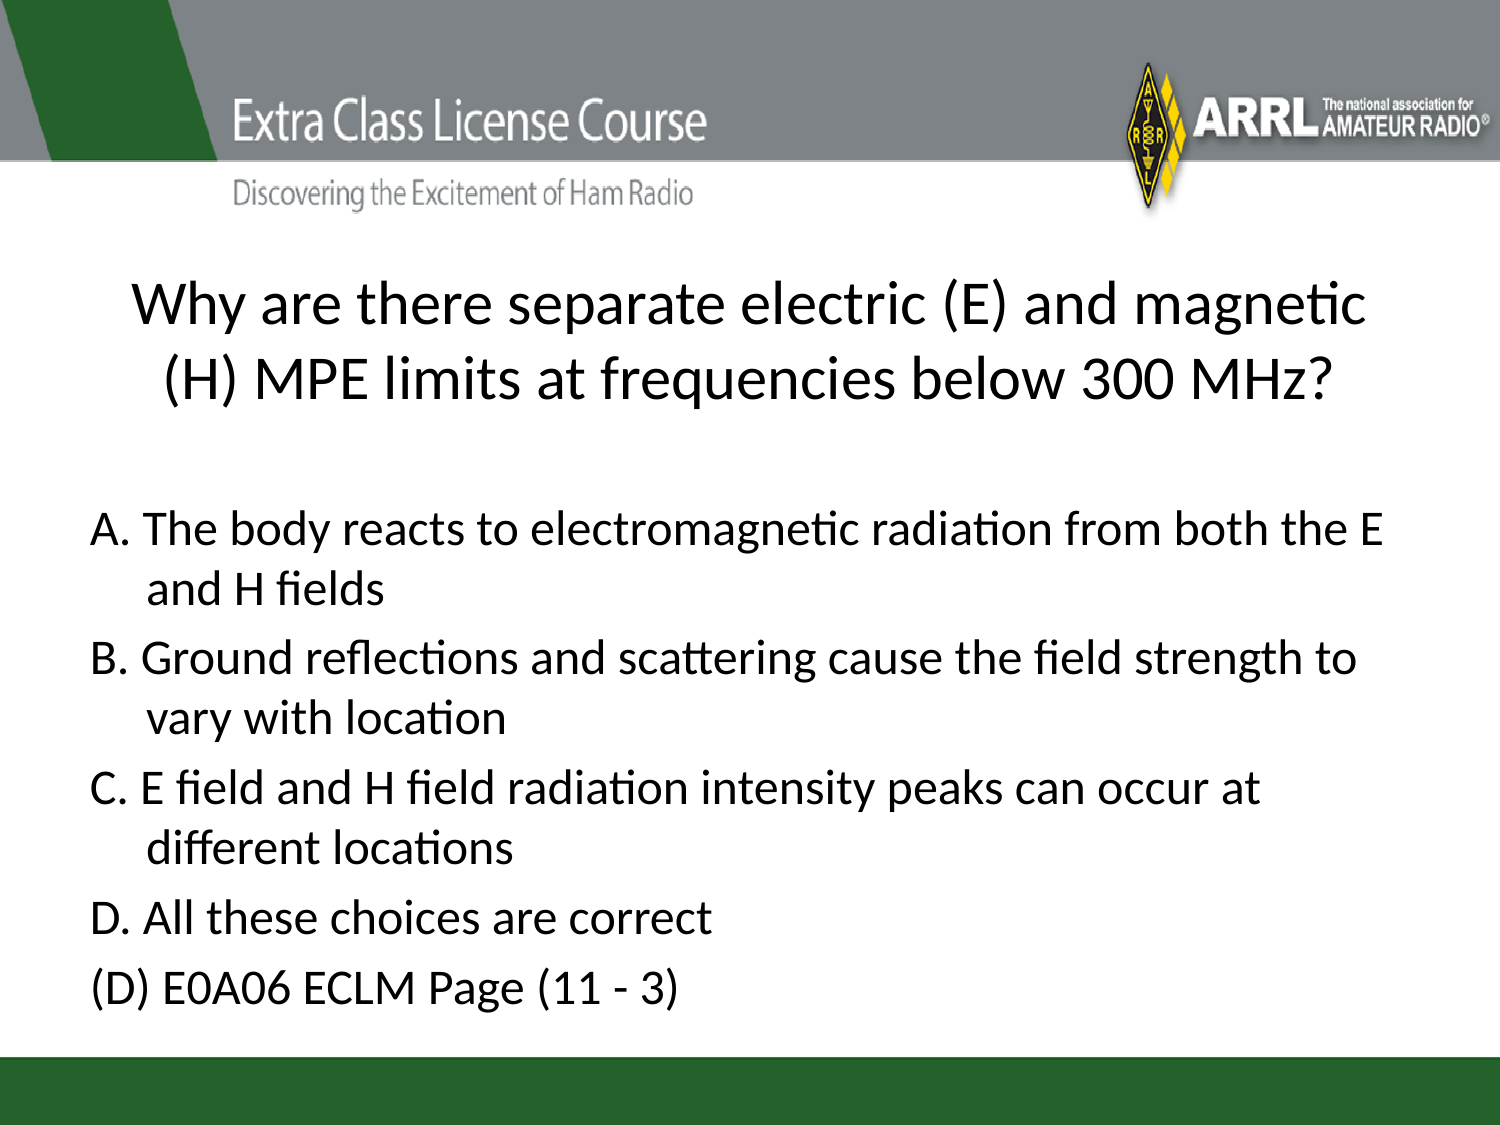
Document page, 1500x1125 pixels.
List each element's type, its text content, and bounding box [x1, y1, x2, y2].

picture [0, 0, 1500, 1125]
title Why are there separate electric (E) and magnetic (H) MPE limits at frequencies below 300 MHz? [75, 254, 1425, 435]
list A. The body reacts to electromagnetic radiation from both the E and H fields B. Ground reflections and scattering cause the field strength to vary with location C. E field and H field radiation intensity peaks can occur at different locations D. All these choices are correct (D) E0A06 ECLM Page (11 - 3) [75, 487, 1425, 1005]
